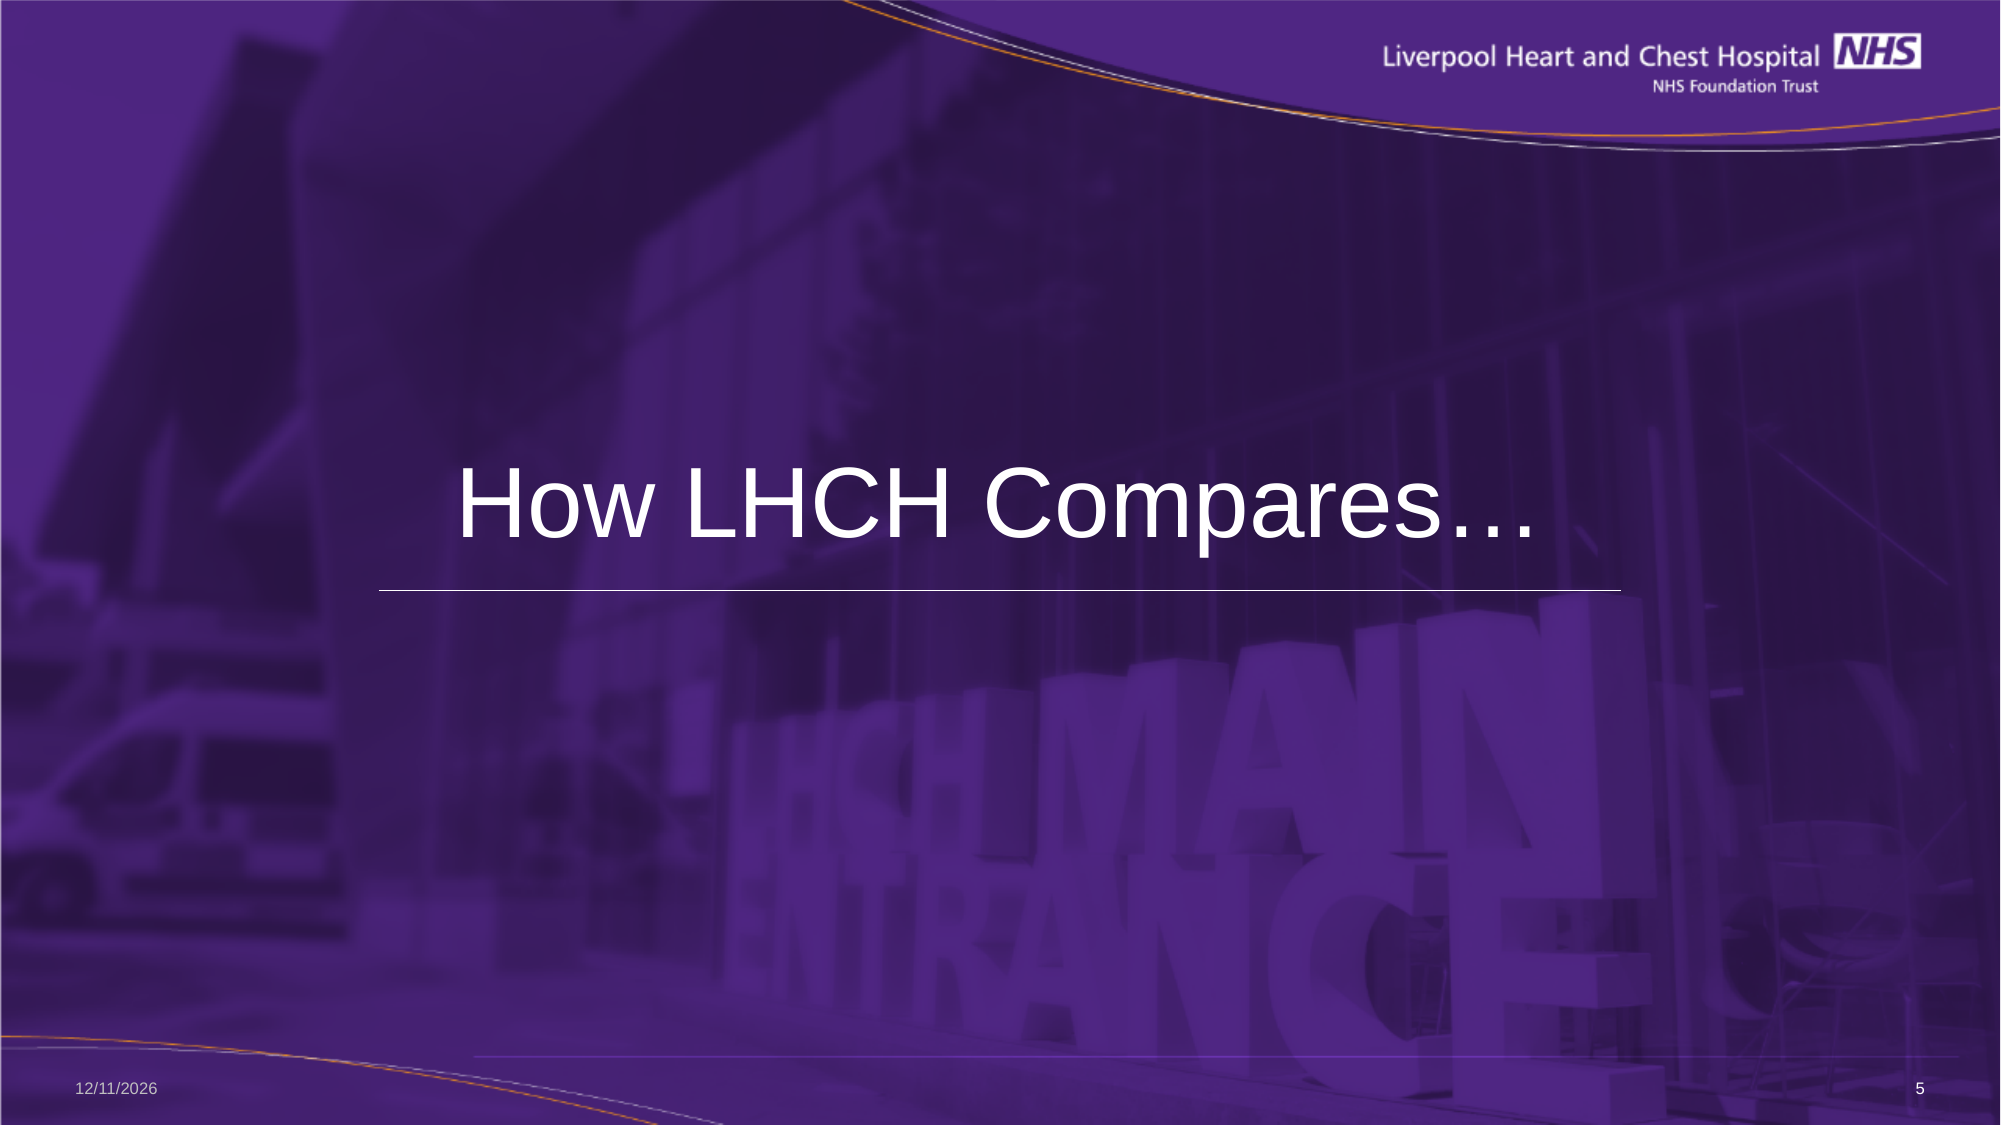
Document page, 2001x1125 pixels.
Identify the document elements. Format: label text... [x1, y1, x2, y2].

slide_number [60, 1058, 511, 1118]
title How LHCH Compares… [139, 518, 1861, 657]
slide_number 5 [1489, 1058, 1940, 1118]
picture [0, 0, 2001, 1125]
